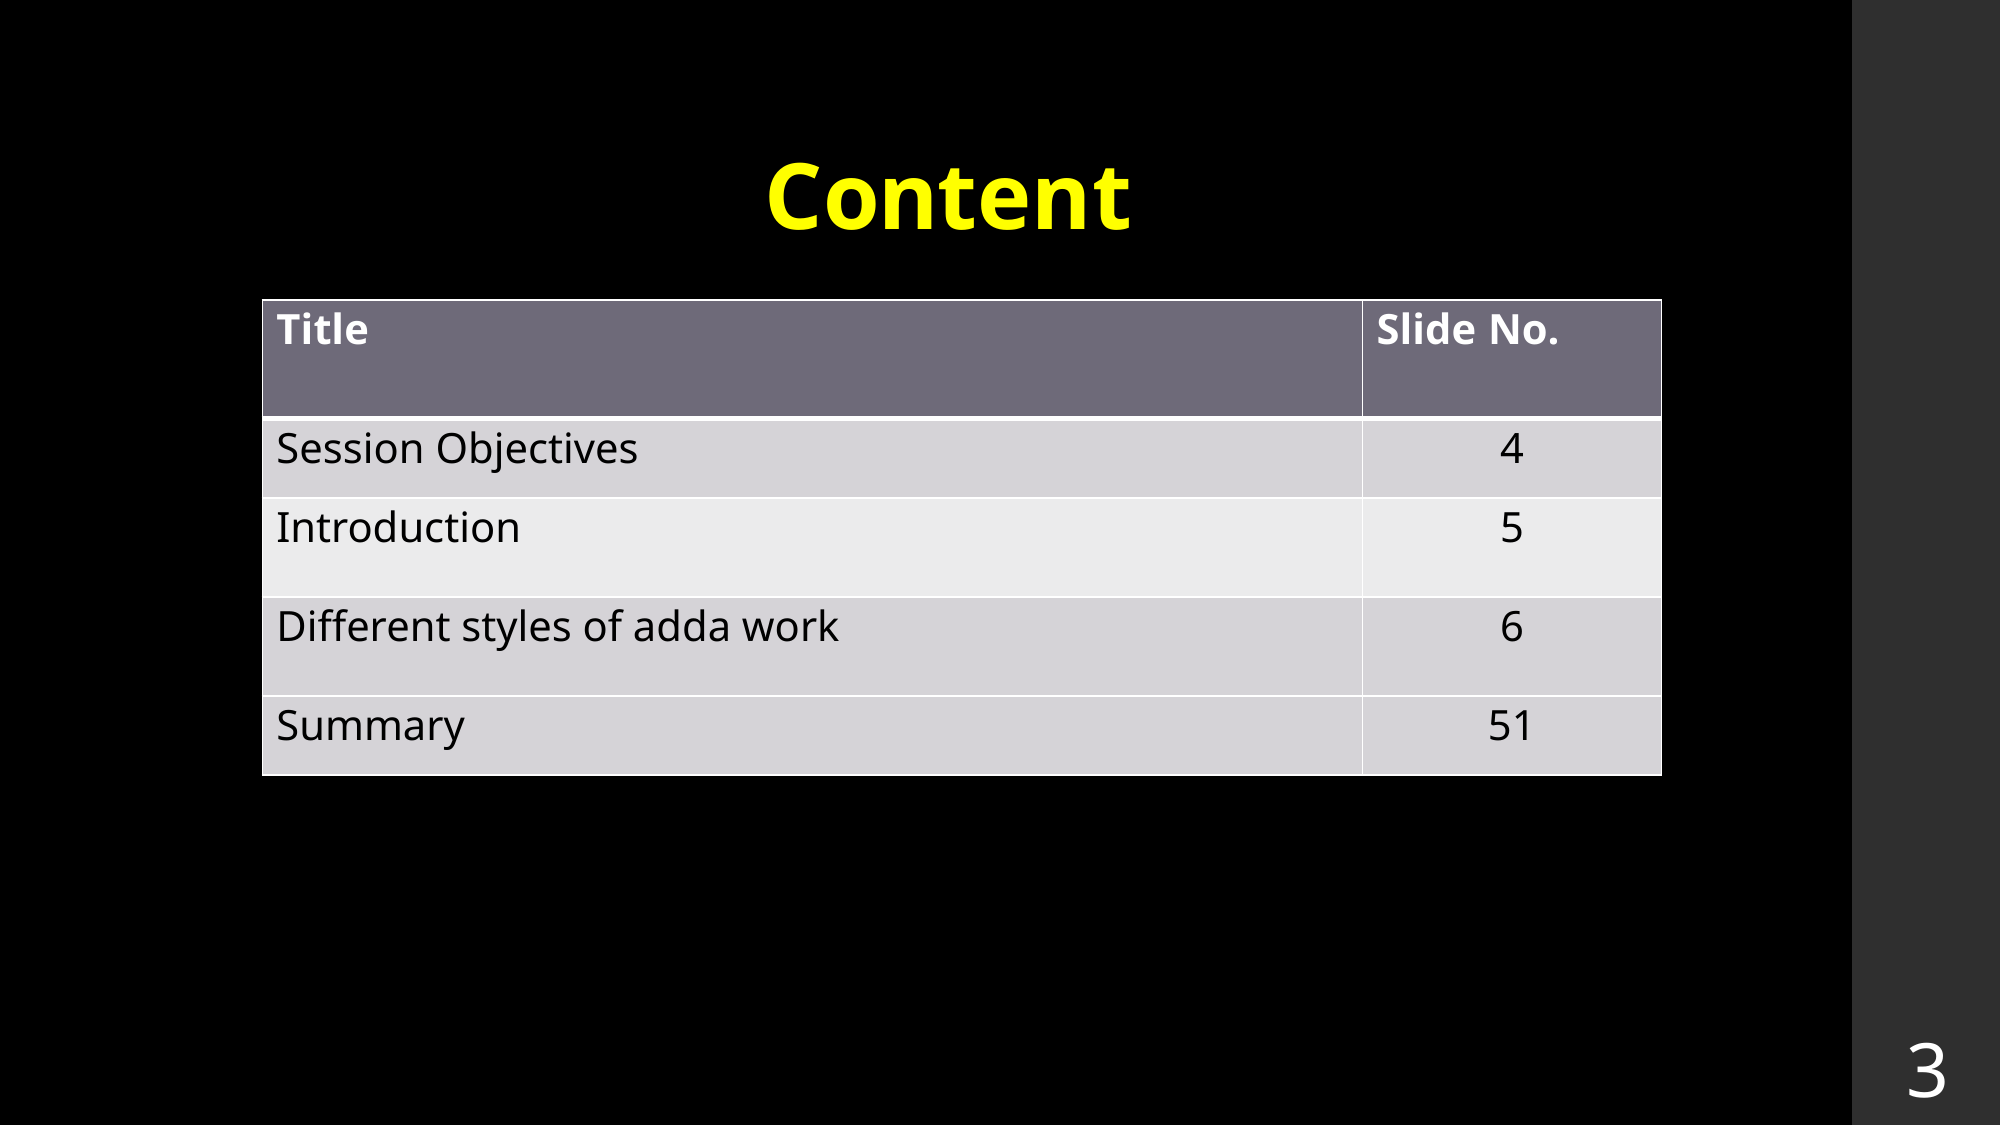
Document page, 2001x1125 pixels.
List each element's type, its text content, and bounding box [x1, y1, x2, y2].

slide_number 3 [1902, 1022, 1953, 1125]
table_cell Introduction [263, 499, 1362, 596]
table_cell 5 [1363, 499, 1661, 596]
table_cell 51 [1363, 697, 1661, 774]
table_header Slide No. [1363, 301, 1661, 416]
table_cell Summary [263, 697, 1362, 774]
table_cell Session Objectives [263, 421, 1362, 497]
table_cell 4 [1363, 421, 1661, 497]
table_cell 6 [1363, 598, 1661, 695]
text_box Content [762, 137, 1145, 248]
table_cell Different styles of adda work [263, 598, 1362, 695]
table_header Title [263, 301, 1362, 416]
